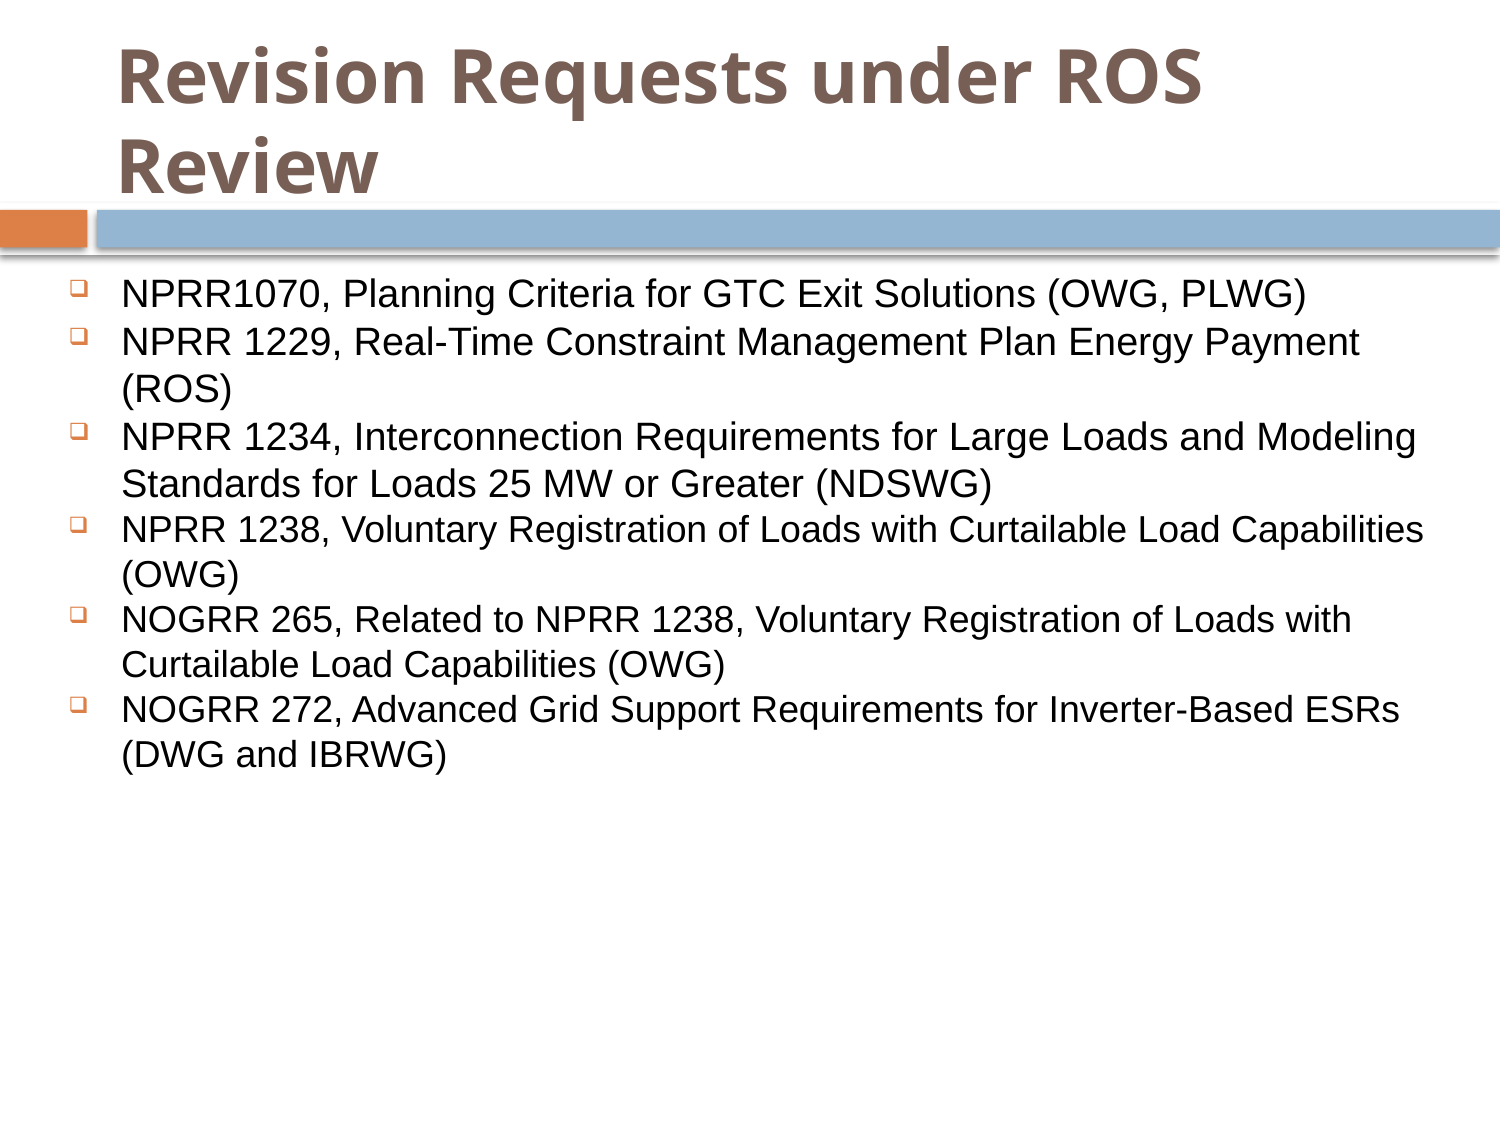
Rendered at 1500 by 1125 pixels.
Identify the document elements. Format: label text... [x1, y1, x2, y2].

title Revision Requests under ROS Review [100, 37, 1439, 201]
list NPRR1070, Planning Criteria for GTC Exit Solutions (OWG, PLWG) NPRR 1229, Real-Time Constraint Management Plan Energy Payment (ROS) NPRR 1234, Interconnection Requirements for Large Loads and Modeling Standards for Loads 25 MW or Greater (NDSWG) NPRR 1238, Voluntary Registration of Loads with Curtailable Load Capabilities (OWG) NOGRR 265, Related to NPRR 1238, Voluntary Registration of Loads with Curtailable Load Capabilities (OWG) NOGRR 272, Advanced Grid Support Requirements for Inverter-Based ESRs (DWG and IBRWG) [53, 260, 1457, 999]
